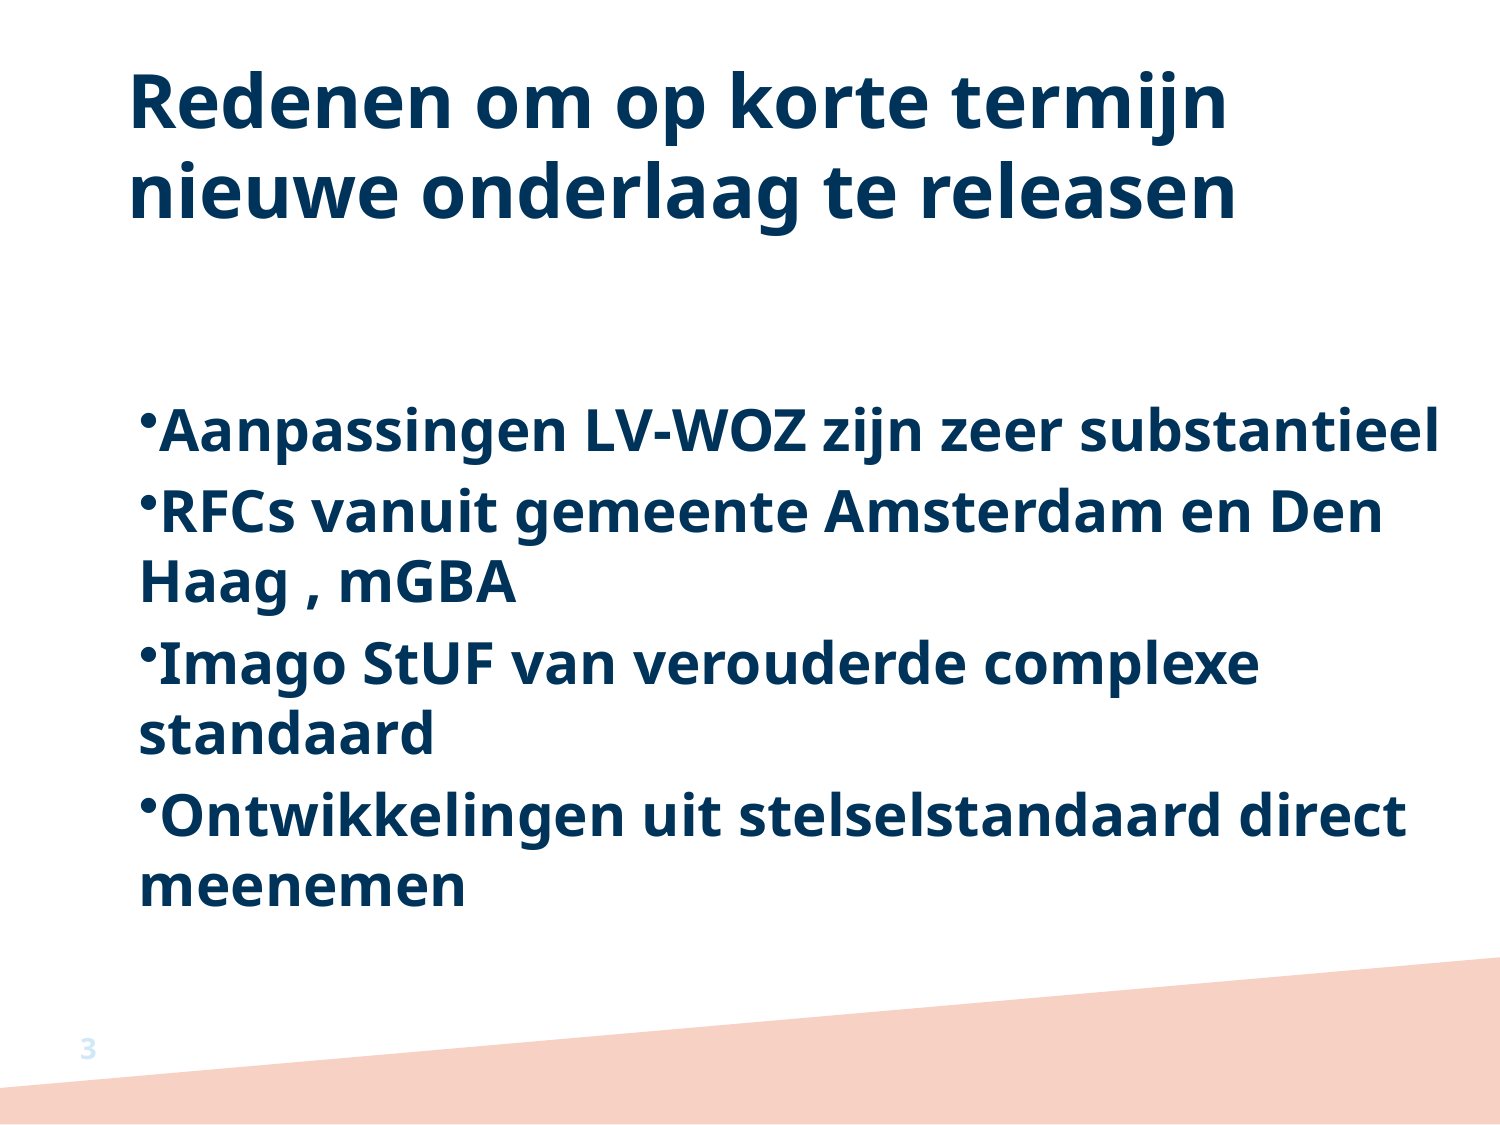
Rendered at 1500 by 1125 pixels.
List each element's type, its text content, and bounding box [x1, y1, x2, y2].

slide_number 3 [64, 1023, 172, 1071]
list Aanpassingen LV-WOZ zijn zeer substantieel RFCs vanuit gemeente Amsterdam en Den Haag , mGBA Imago StUF van verouderde complexe standaard Ontwikkelingen uit stelselstandaard direct meenemen [123, 385, 1477, 1106]
title Redenen om op korte termijn nieuwe onderlaag te releasen [112, 78, 1376, 209]
